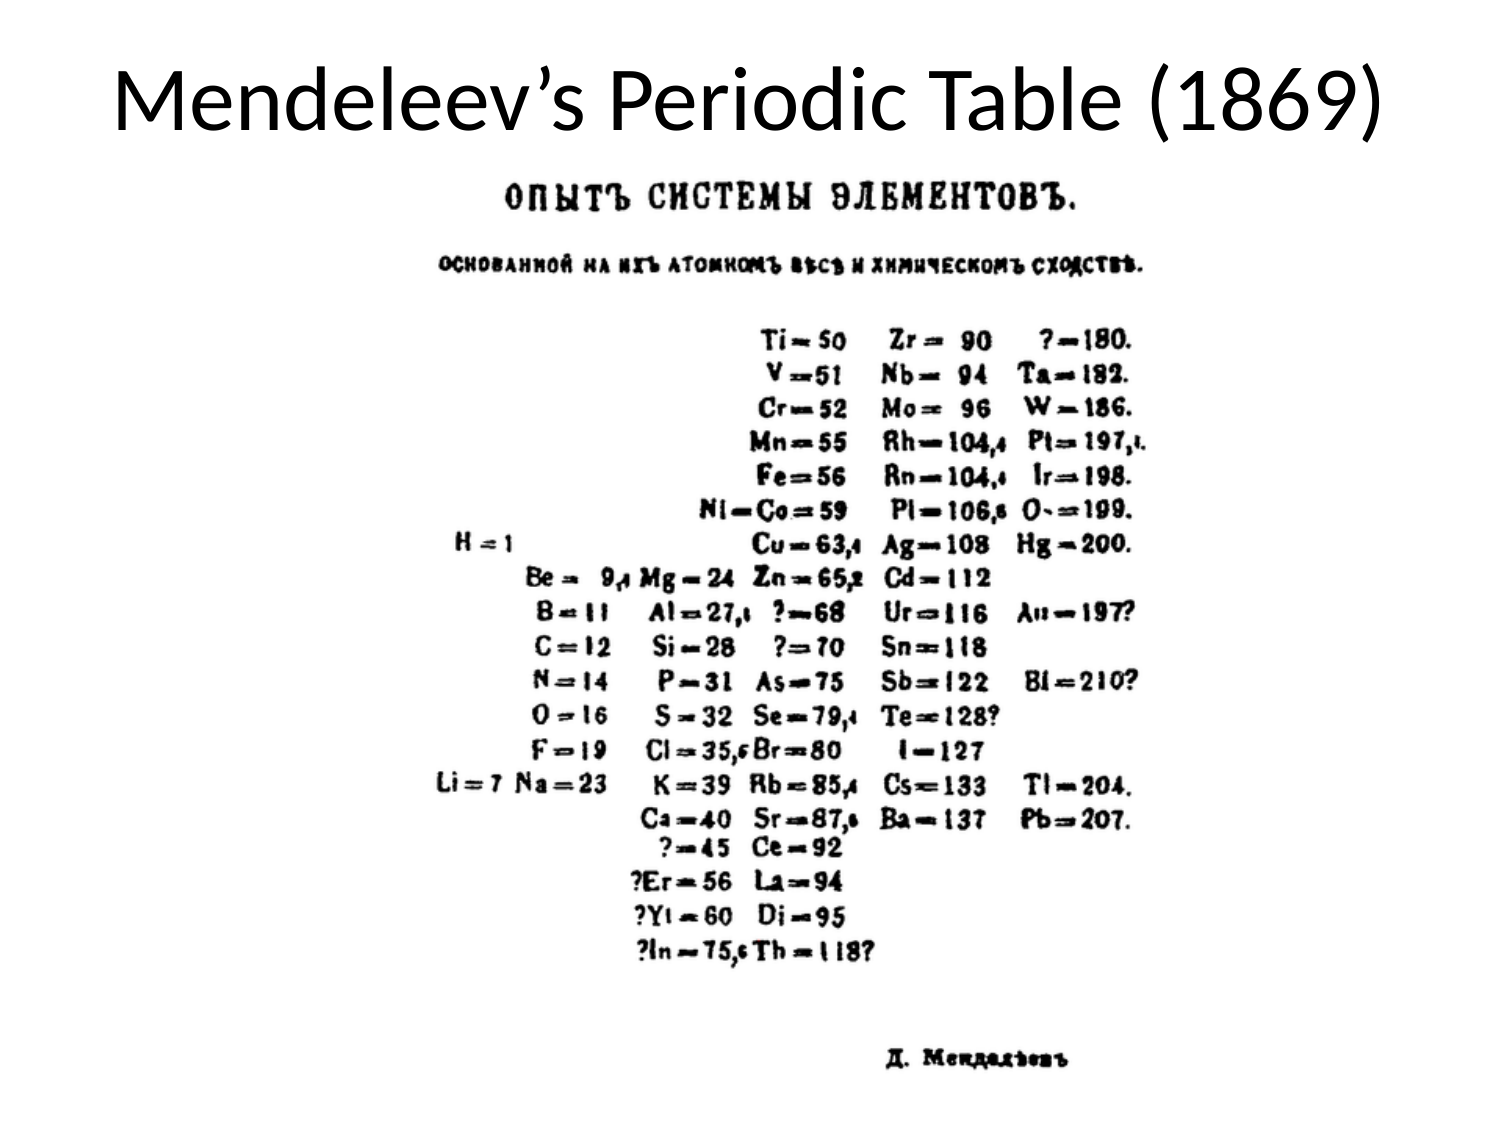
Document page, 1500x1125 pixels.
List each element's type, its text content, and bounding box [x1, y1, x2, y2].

picture [412, 149, 1174, 1087]
title Mendeleev’s Periodic Table (1869) [75, 0, 1425, 188]
